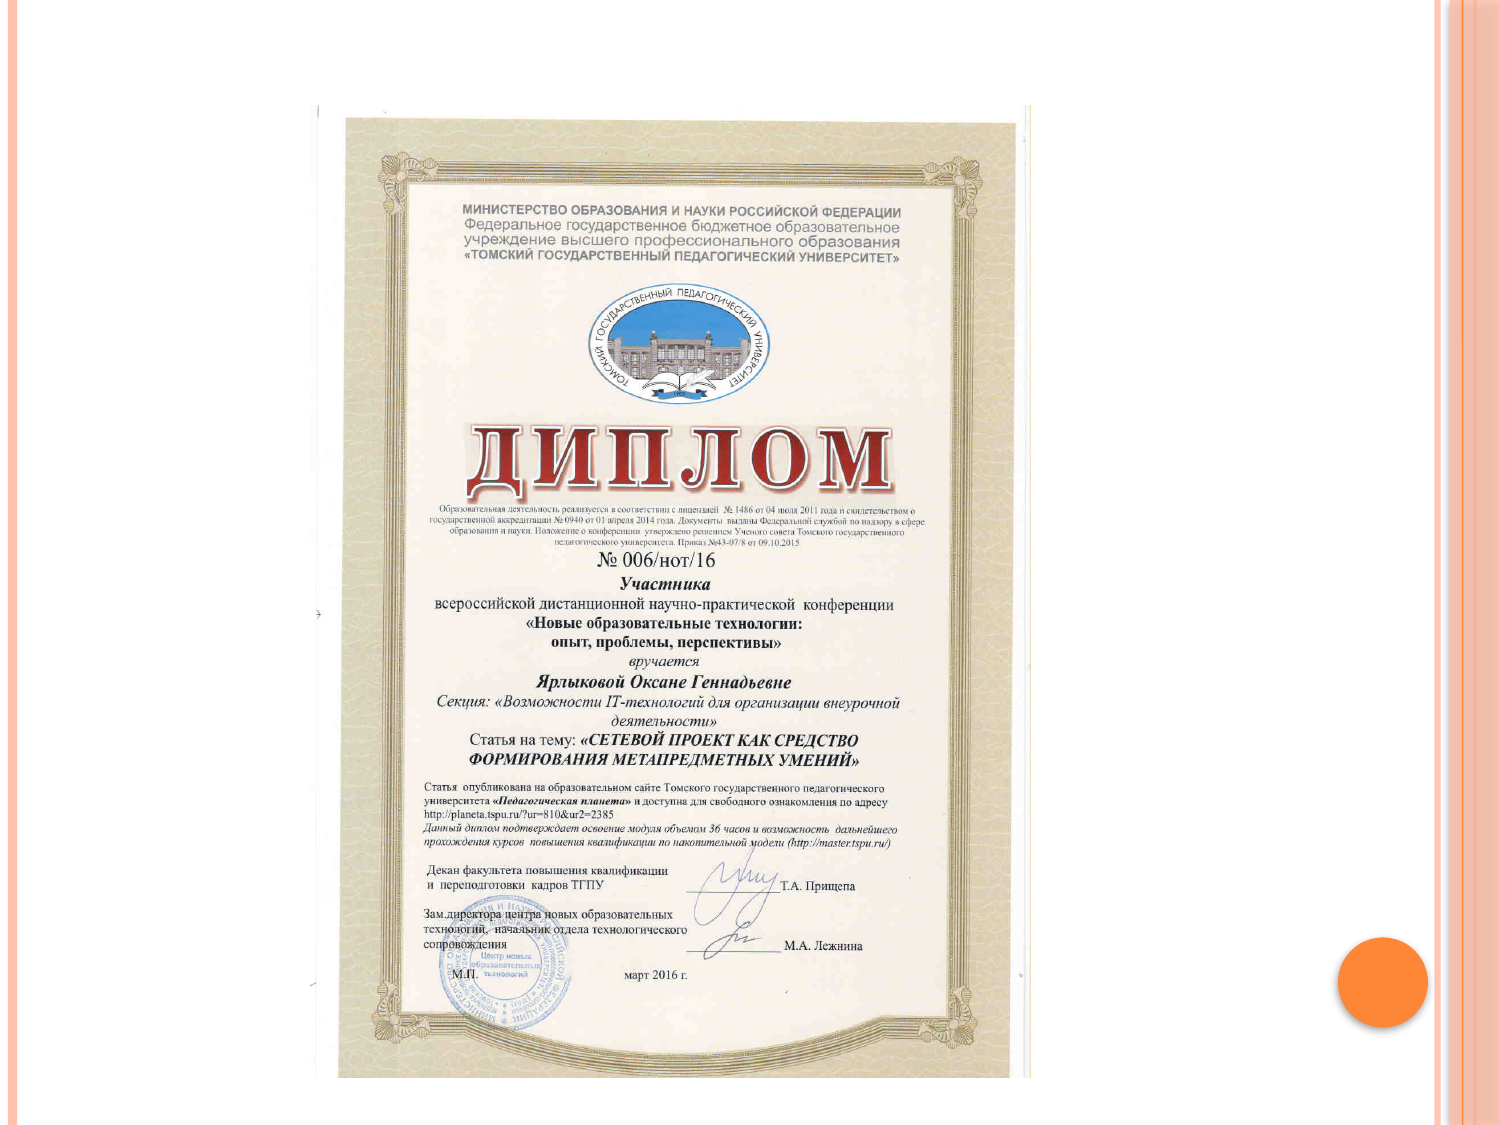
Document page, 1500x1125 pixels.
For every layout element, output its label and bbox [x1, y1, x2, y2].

picture [310, 104, 1037, 1079]
